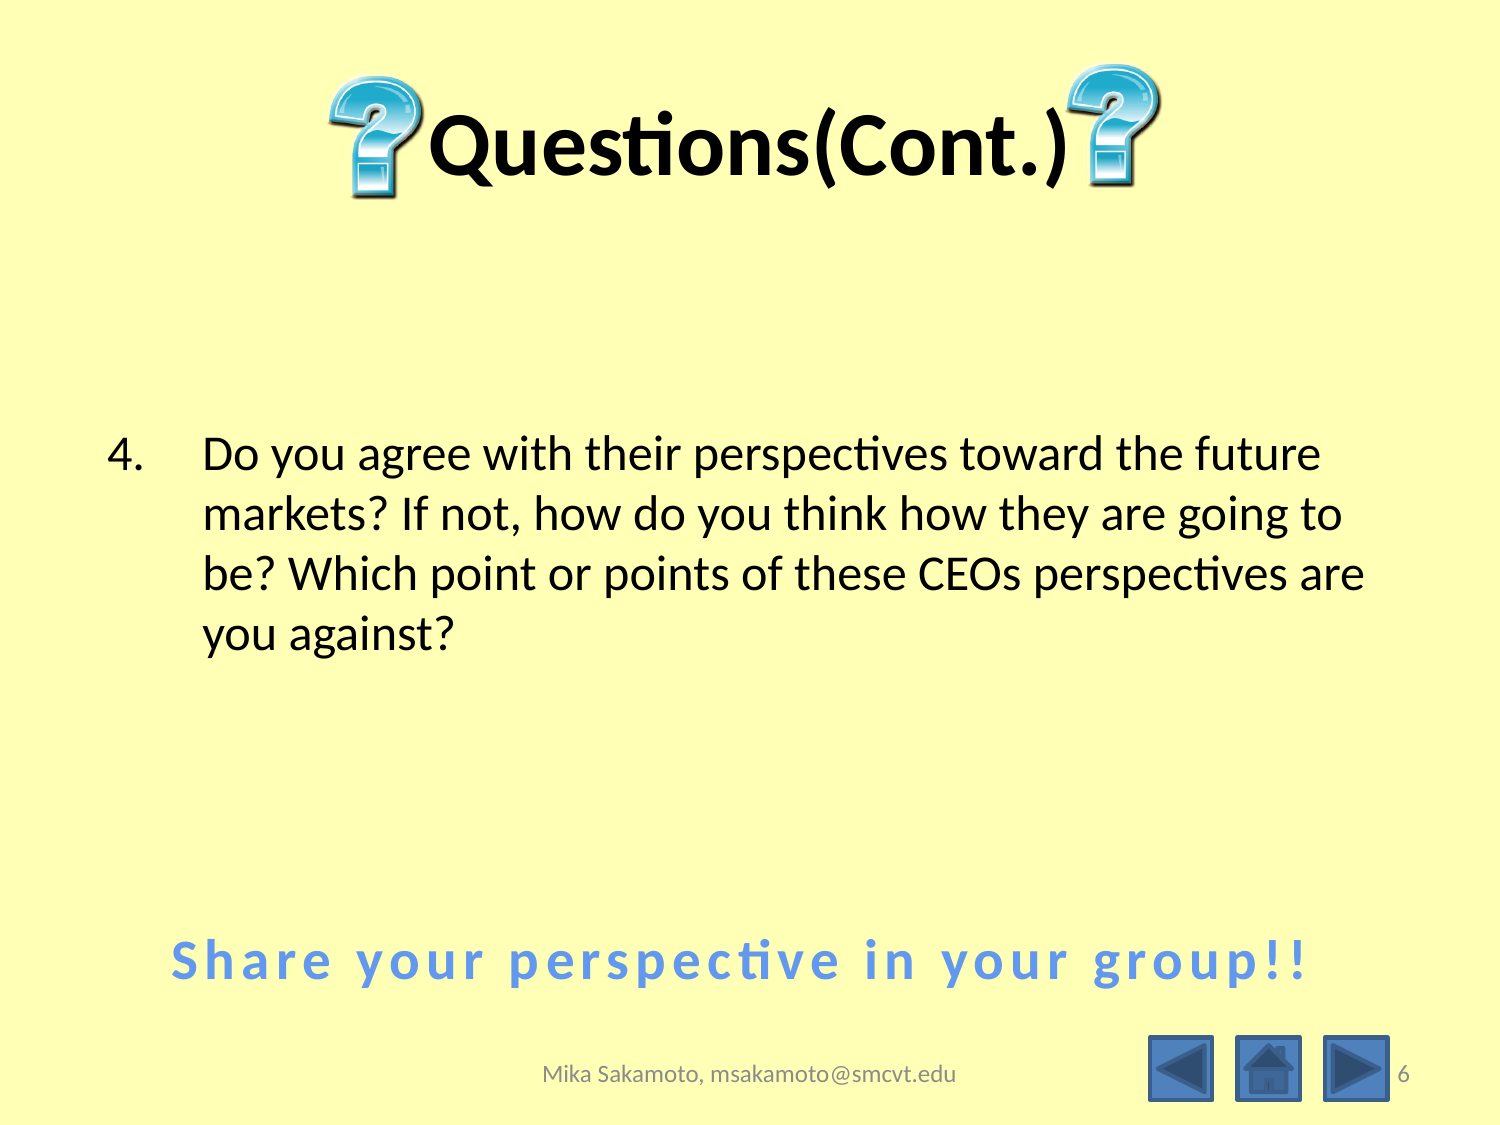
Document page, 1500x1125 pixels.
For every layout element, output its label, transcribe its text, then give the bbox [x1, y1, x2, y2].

text_box [1148, 1035, 1214, 1102]
slide_number 6 [1074, 1042, 1425, 1103]
text_box [1323, 1035, 1390, 1102]
list 4. Do you agree with their perspectives toward the future markets? If not, how do you think how they are going to be? Which point or points of these CEOs perspectives are you against? Share your perspective in your group!! [75, 412, 1425, 1005]
title Questions(Cont.) [75, 45, 1425, 233]
text_box [1235, 1035, 1302, 1102]
picture [1049, 62, 1176, 188]
picture [312, 74, 438, 201]
footer Mika Sakamoto, msakamoto@smcvt.edu [512, 1042, 988, 1103]
